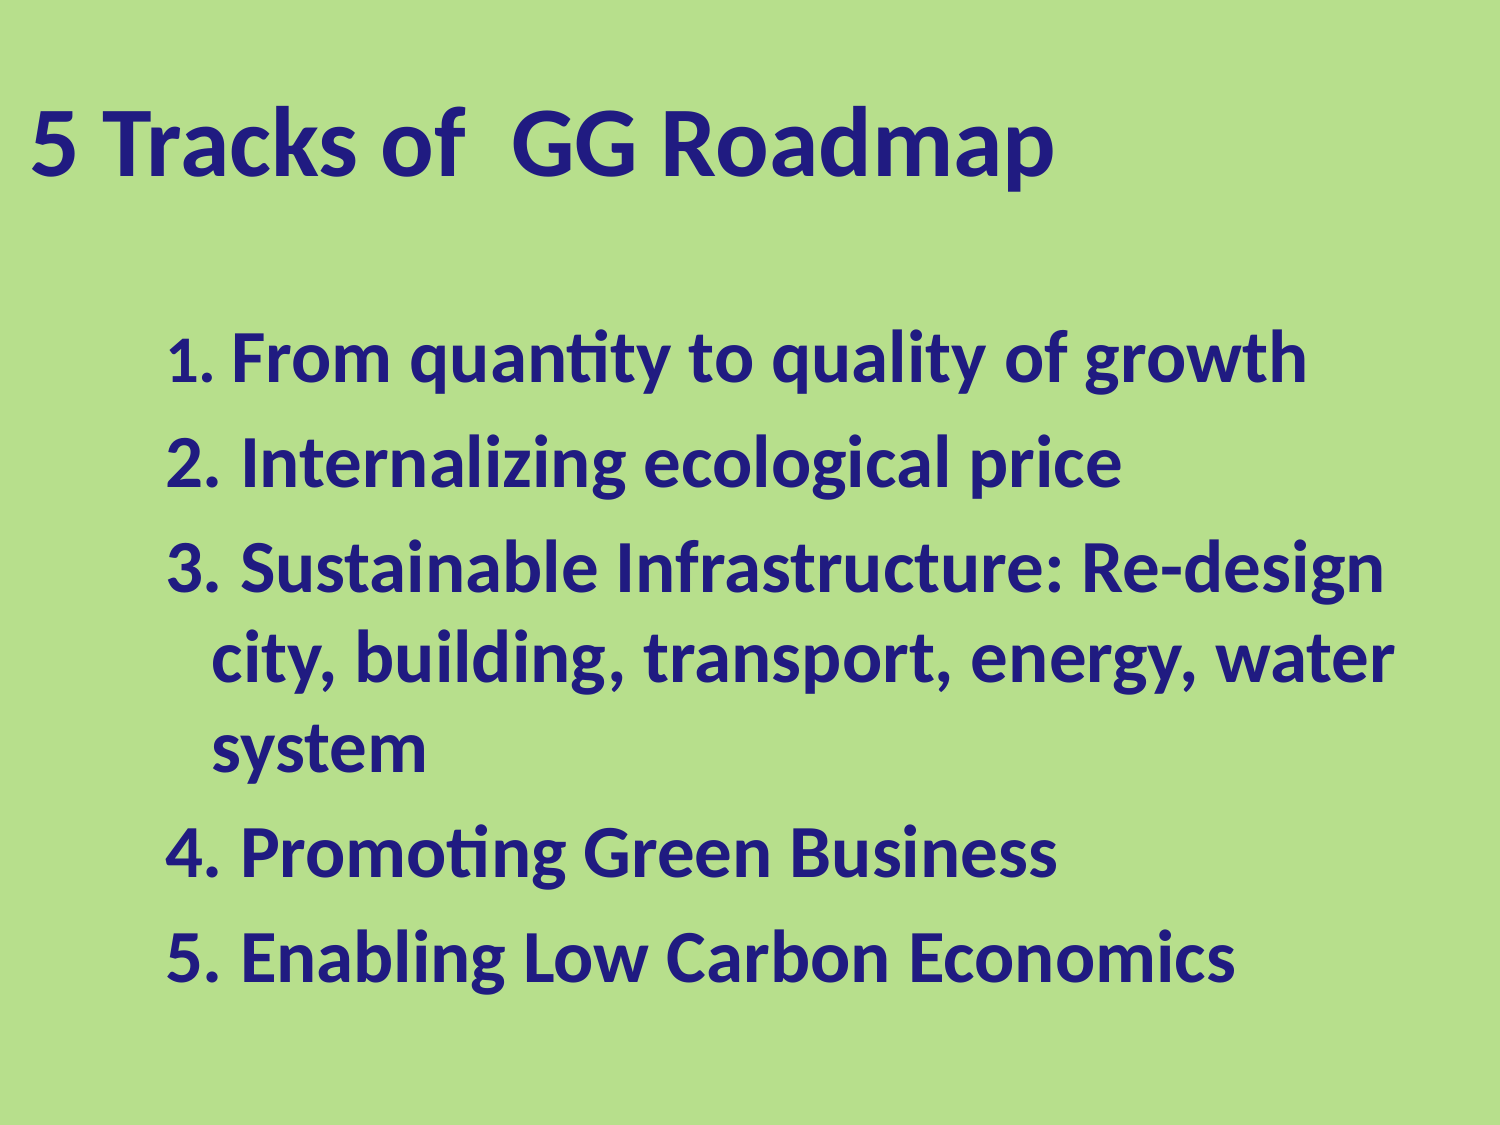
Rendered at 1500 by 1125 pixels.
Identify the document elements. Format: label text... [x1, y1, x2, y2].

list 1. From quantity to quality of growth 2. Internalizing ecological price 3. Sustainable Infrastructure: Re-design city, building, transport, energy, water system 4. Promoting Green Business 5. Enabling Low Carbon Economics [75, 299, 1500, 1125]
title 5 Tracks of GG Roadmap [14, 42, 1479, 231]
